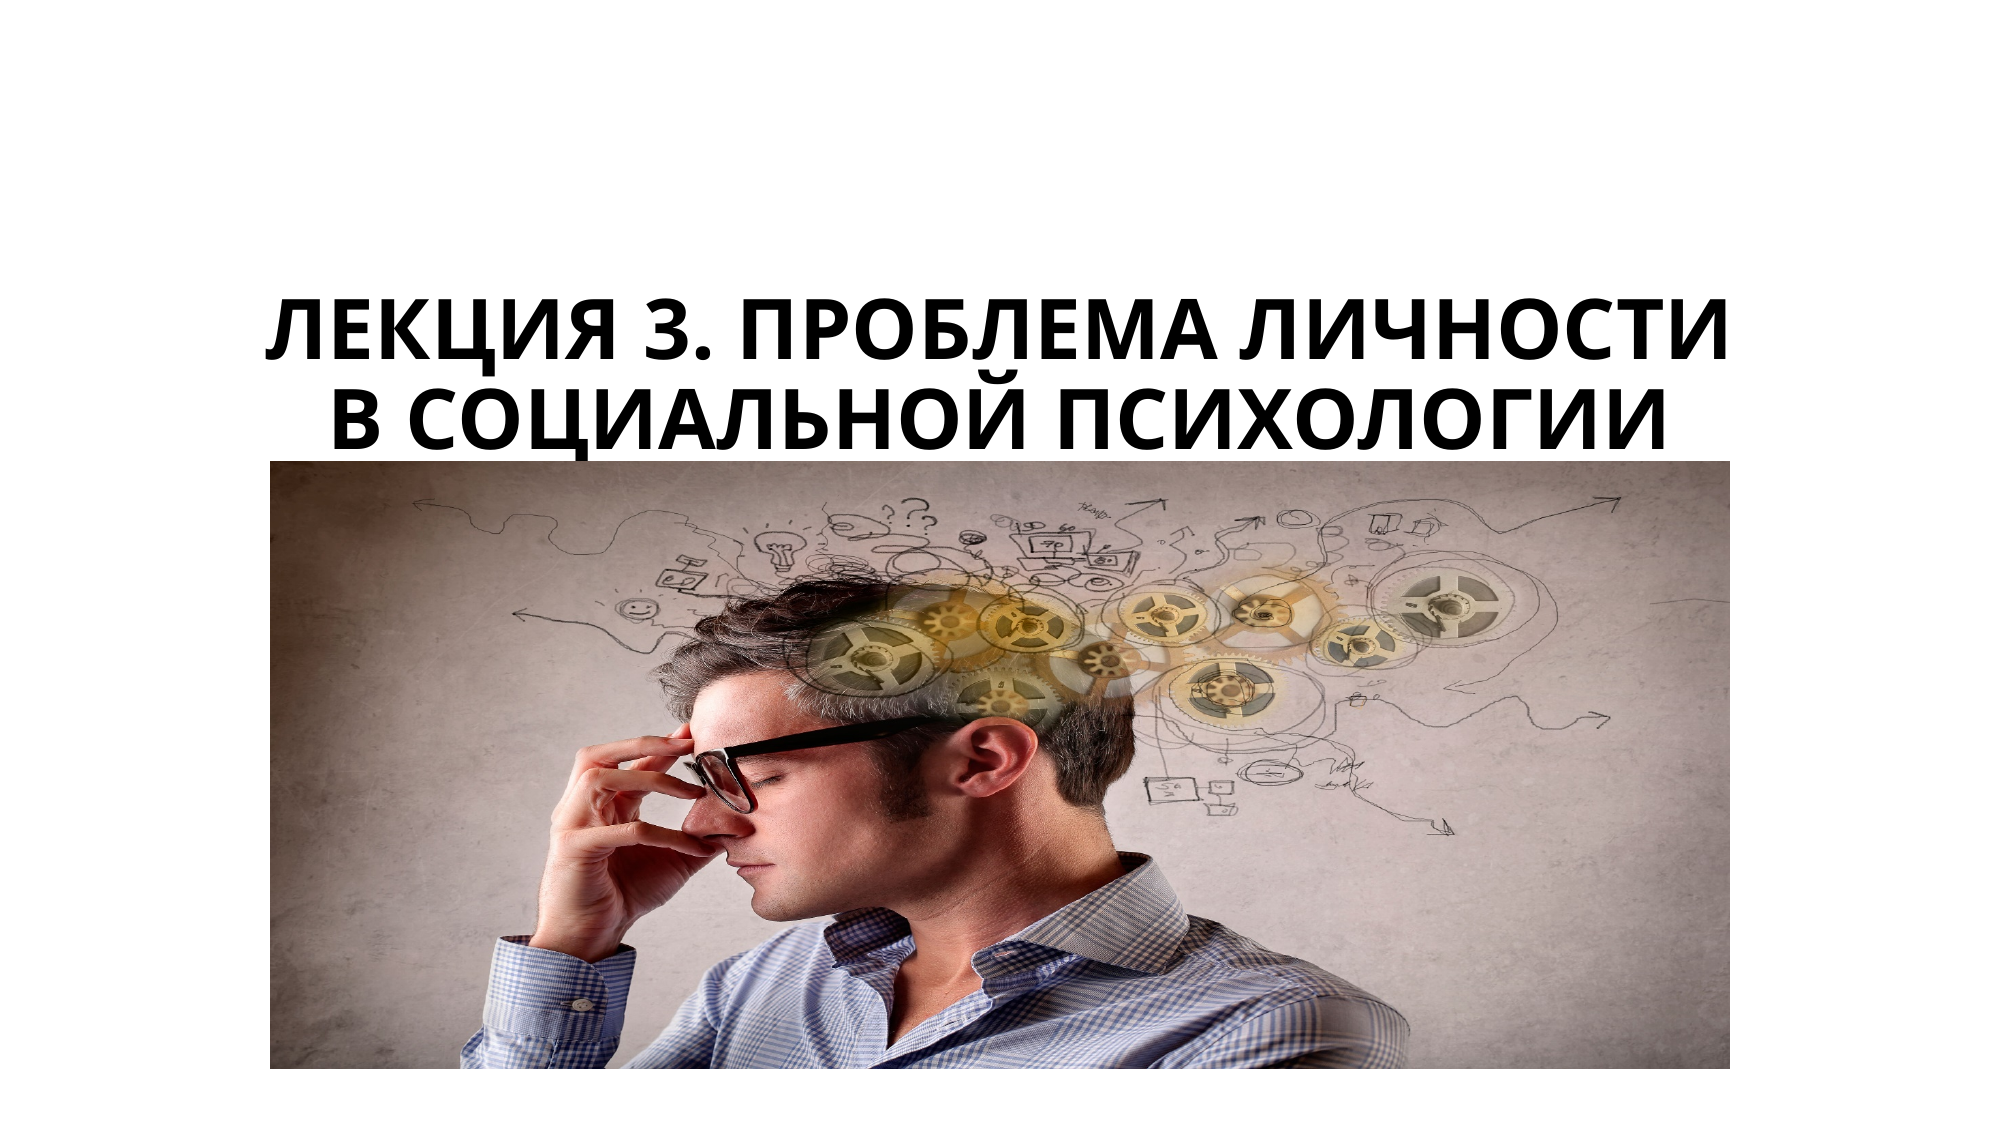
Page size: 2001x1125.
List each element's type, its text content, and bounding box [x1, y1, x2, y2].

picture [270, 461, 1730, 1069]
title ЛЕКЦИЯ 3. ПРОБЛЕМА ЛИЧНОСТИ В СОЦИАЛЬНОЙ ПСИХОЛОГИИ [249, 184, 1750, 576]
